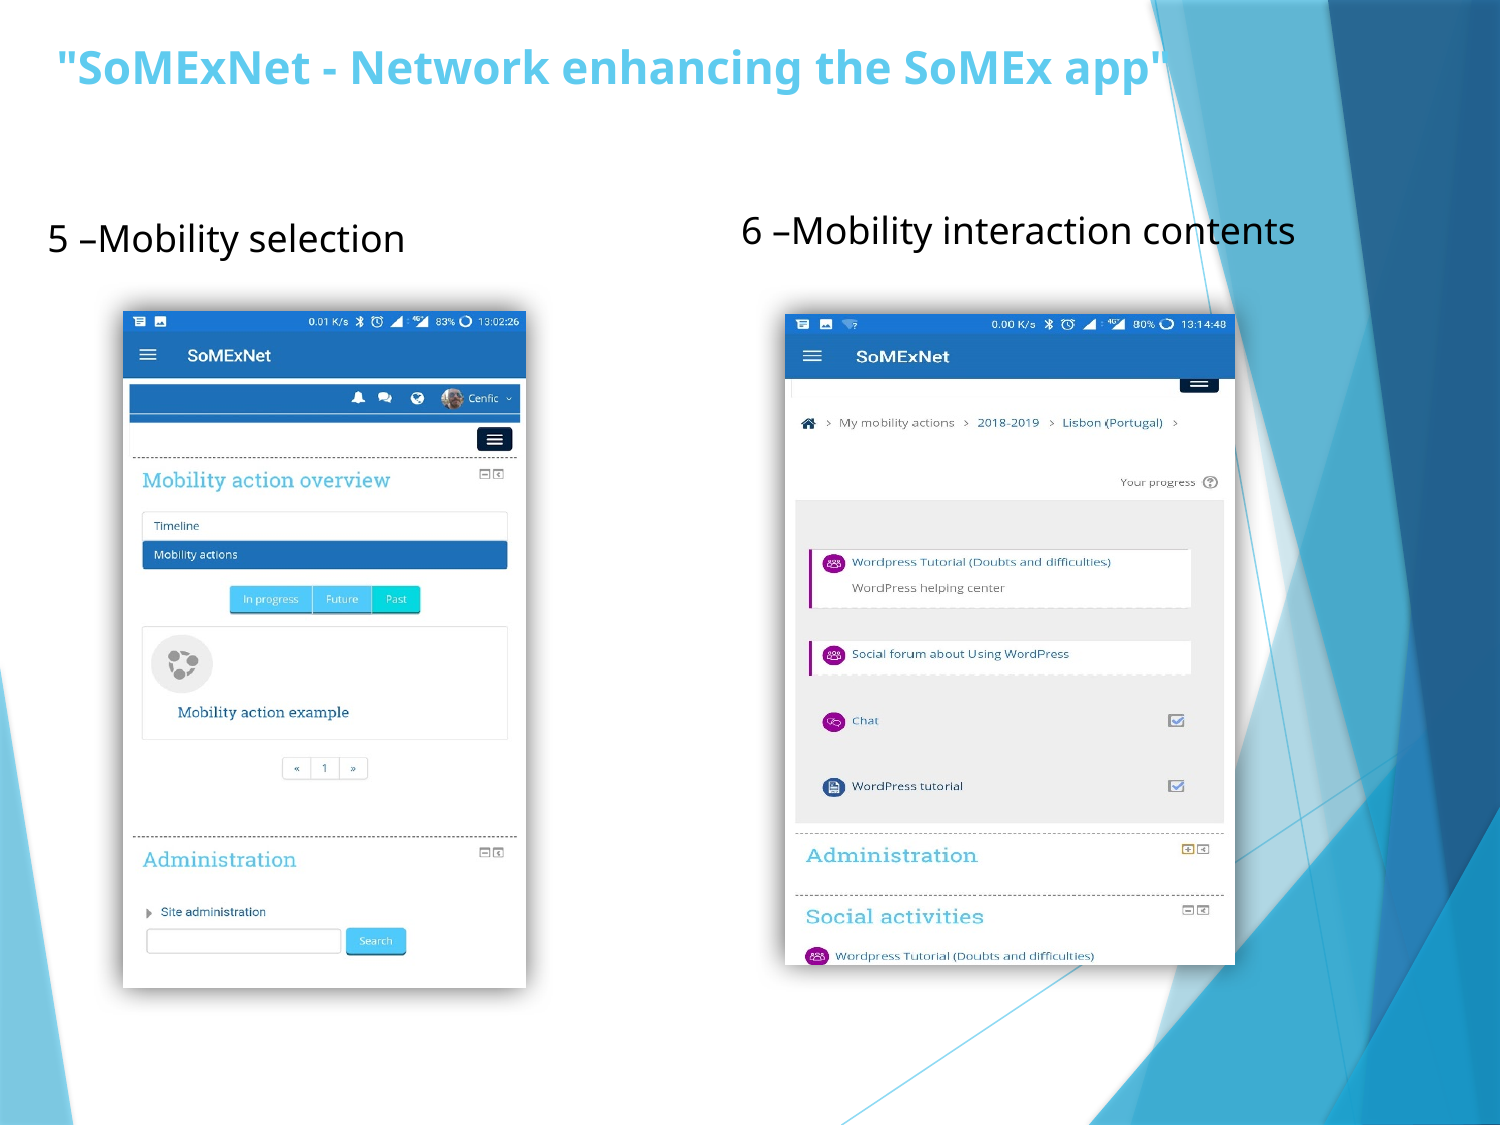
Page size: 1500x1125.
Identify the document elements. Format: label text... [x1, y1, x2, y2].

text_box 5 –Mobility selection [32, 208, 422, 268]
text_box 6 –Mobility interaction contents [726, 199, 1353, 260]
title "SoMExNet - Network enhancing the SoMEx app" [41, 30, 1415, 114]
picture [123, 311, 527, 989]
picture [784, 313, 1235, 965]
